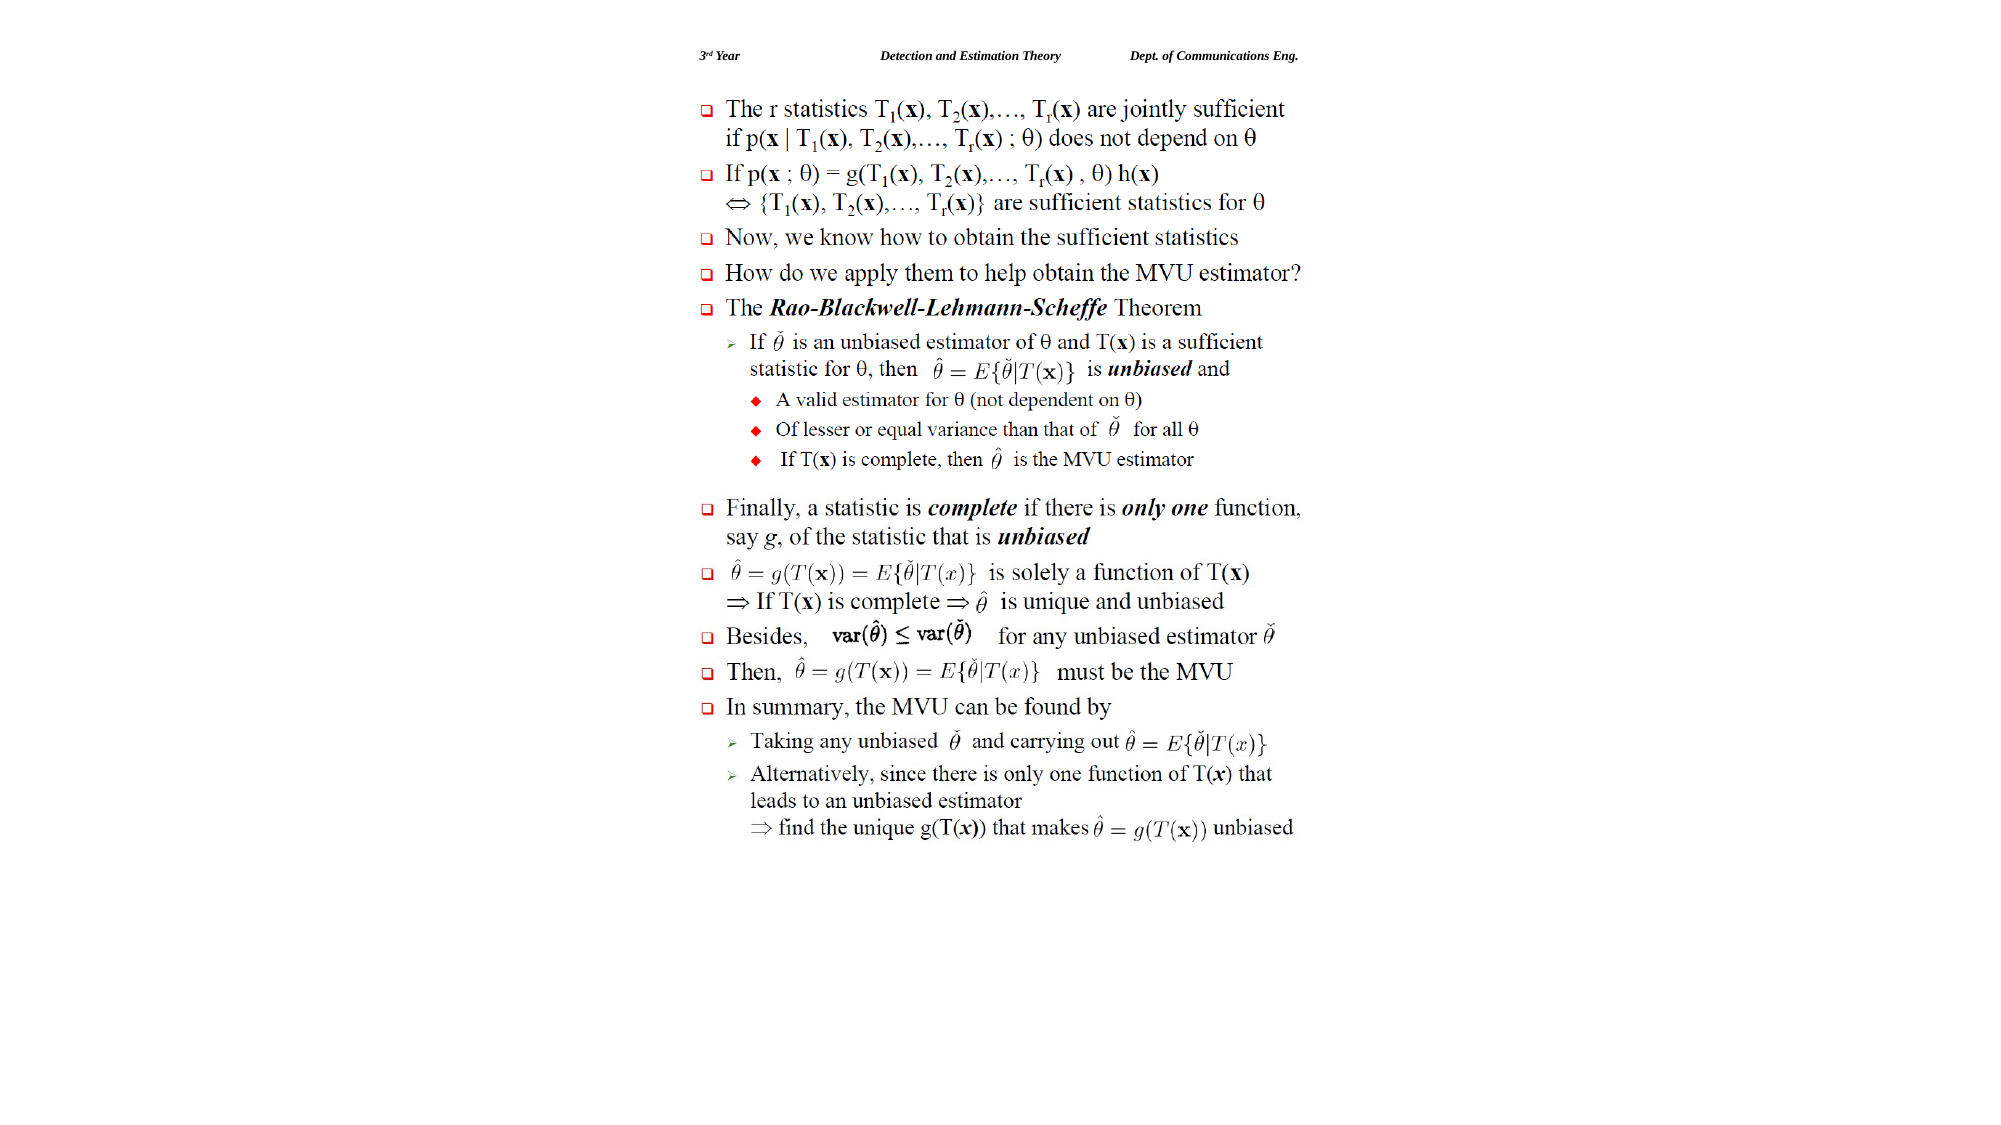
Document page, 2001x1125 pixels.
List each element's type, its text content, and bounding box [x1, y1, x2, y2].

text_box 3rd Year [698, 45, 745, 63]
text_box [698, 495, 1305, 848]
text_box Detection and Estimation Theory [878, 45, 1065, 63]
text_box Dept. of Communications Eng. [1128, 45, 1302, 63]
text_box [698, 96, 1303, 477]
